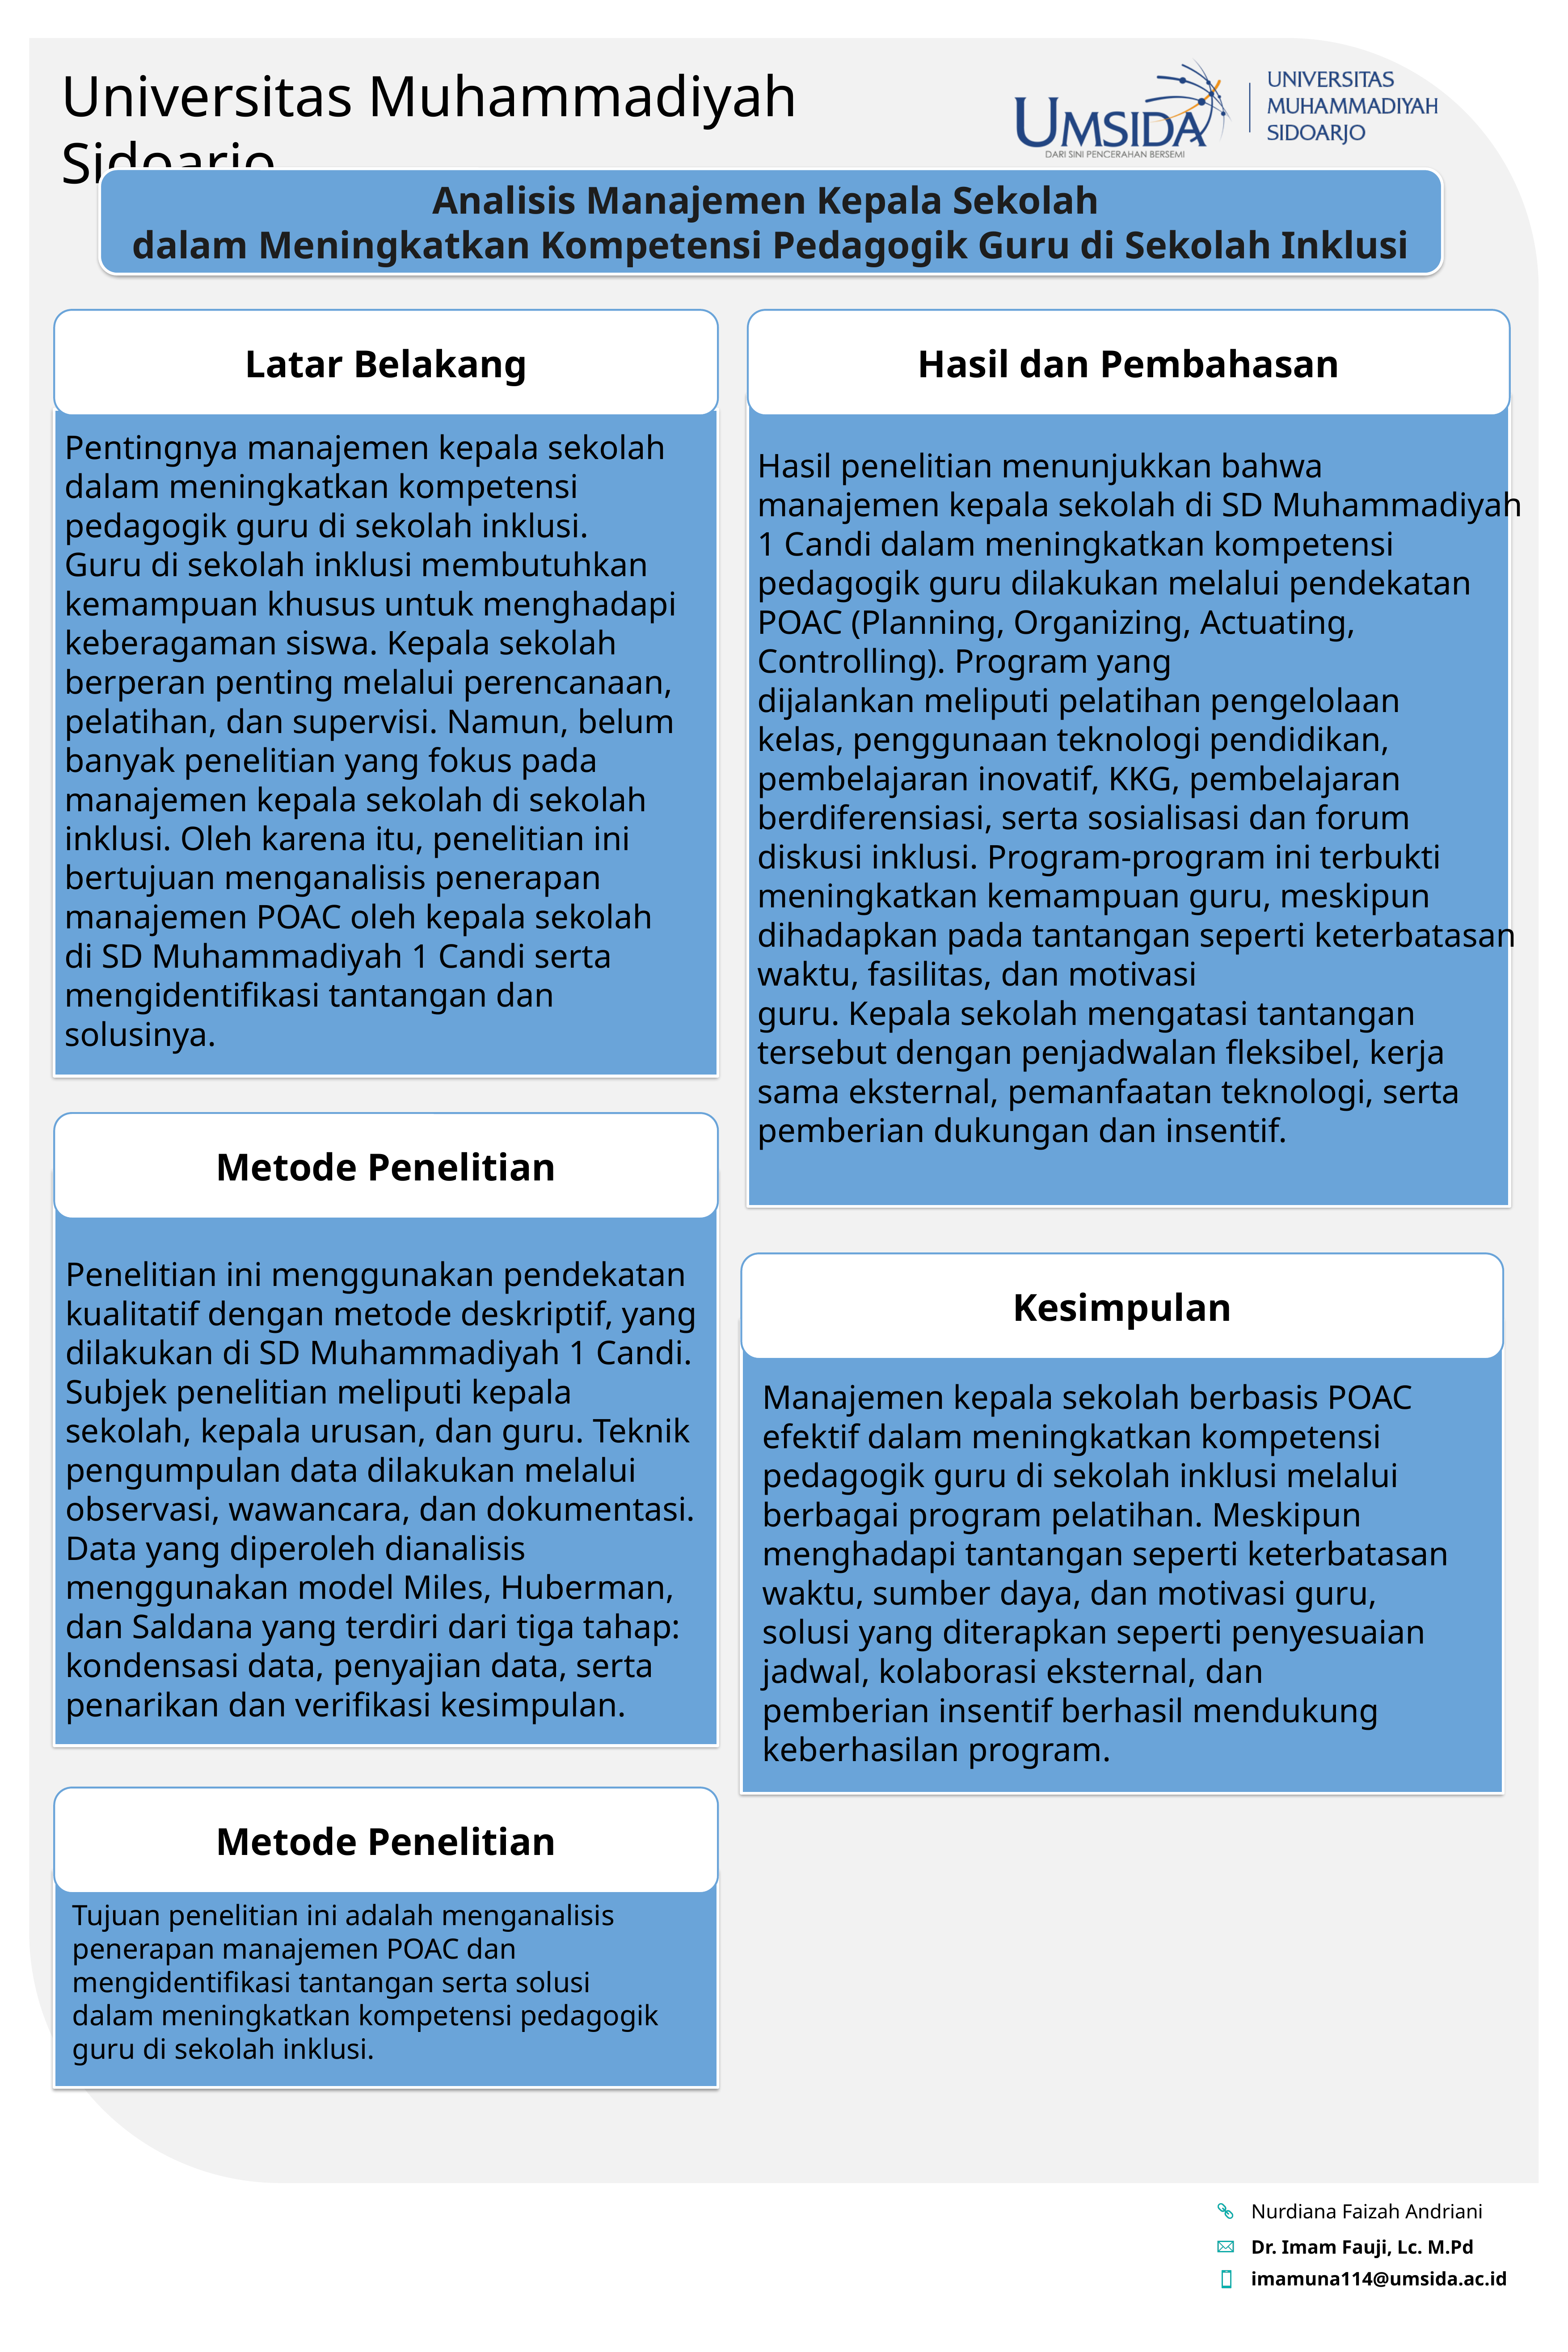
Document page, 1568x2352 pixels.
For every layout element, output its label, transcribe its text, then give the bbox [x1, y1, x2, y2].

picture [1214, 2200, 1236, 2222]
text_box Metode Penelitian [53, 1787, 719, 1894]
text_box Metode Penelitian [53, 1112, 719, 1220]
text_box [53, 1869, 719, 2089]
text_box Tujuan penelitian ini adalah menganalisis penerapan manajemen POAC dan mengidentifikasi tantangan serta solusi dalam meningkatkan kompetensi pedagogik guru di sekolah inklusi. [65, 1894, 683, 2068]
text_box [53, 1169, 719, 1747]
text_box Dr. Imam Fauji, Lc. M.Pd [1251, 2234, 1568, 2259]
text_box Manajemen kepala sekolah berbasis POAC efektif dalam meningkatkan kompetensi pedagogik guru di sekolah inklusi melalui berbagai program pelatihan. Meskipun menghadapi tantangan seperti keterbatasan waktu, sumber daya, dan motivasi guru, solusi yang diterapkan seperti penyesuaian jadwal, kolaborasi eksternal, dan pemberian insentif berhasil mendukung keberhasilan program. [755, 1373, 1489, 1771]
picture [1215, 2237, 1235, 2256]
text_box Hasil penelitian menunjukkan bahwa manajemen kepala sekolah di SD Muhammadiyah 1 Candi dalam meningkatkan kompetensi pedagogik guru dilakukan melalui pendekatan POAC (Planning, Organizing, Actuating, Controlling). Program yang dijalankan meliputi pelatihan pengelolaan kelas, penggunaan teknologi pendidikan, pembelajaran inovatif, KKG, pembelajaran berdiferensiasi, serta sosialisasi dan forum diskusi inklusi. Program-program ini terbukti meningkatkan kemampuan guru, meskipun dihadapkan pada tantangan seperti keterbatasan waktu, fasilitas, dan motivasi guru. Kepala sekolah mengatasi tantangan tersebut dengan penjadwalan fleksibel, kerja sama eksternal, pemanfaatan teknologi, serta pemberian dukungan dan insentif. [750, 441, 1540, 1152]
text_box Analisis Manajemen Kepala Sekolah dalam Meningkatkan Kompetensi Pedagogik Guru di Sekolah Inklusi [98, 167, 1444, 276]
text_box Universitas Muhammadiyah Sidoarjo [54, 57, 976, 198]
text_box Penelitian ini menggunakan pendekatan kualitatif dengan metode deskriptif, yang dilakukan di SD Muhammadiyah 1 Candi. Subjek penelitian meliputi kepala sekolah, kepala urusan, dan guru. Teknik pengumpulan data dilakukan melalui observasi, wawancara, dan dokumentasi. Data yang diperoleh dianalisis menggunakan model Miles, Huberman, dan Saldana yang terdiri dari tiga tahap: kondensasi data, penyajian data, serta penarikan dan verifikasi kesimpulan. [59, 1250, 714, 1727]
text_box [746, 393, 1511, 1208]
text_box Hasil dan Pembahasan [746, 309, 1511, 417]
picture [1217, 2269, 1236, 2289]
text_box Nurdiana Faizah Andriani [1251, 2198, 1568, 2223]
picture [999, 55, 1504, 161]
text_box Pentingnya manajemen kepala sekolah dalam meningkatkan kompetensi pedagogik guru di sekolah inklusi. Guru di sekolah inklusi membutuhkan kemampuan khusus untuk menghadapi keberagaman siswa. Kepala sekolah berperan penting melalui perencanaan, pelatihan, dan supervisi. Namun, belum banyak penelitian yang fokus pada manajemen kepala sekolah di sekolah inklusi. Oleh karena itu, penelitian ini bertujuan menganalisis penerapan manajemen POAC oleh kepala sekolah di SD Muhammadiyah 1 Candi serta mengidentifikasi tantangan dan solusinya. [58, 423, 714, 1056]
text_box [740, 1319, 1505, 1795]
text_box Latar Belakang [53, 309, 719, 417]
text_box imamuna114@umsida.ac.id [1251, 2259, 1568, 2297]
text_box Kesimpulan [740, 1252, 1505, 1360]
text_box [53, 408, 719, 1078]
